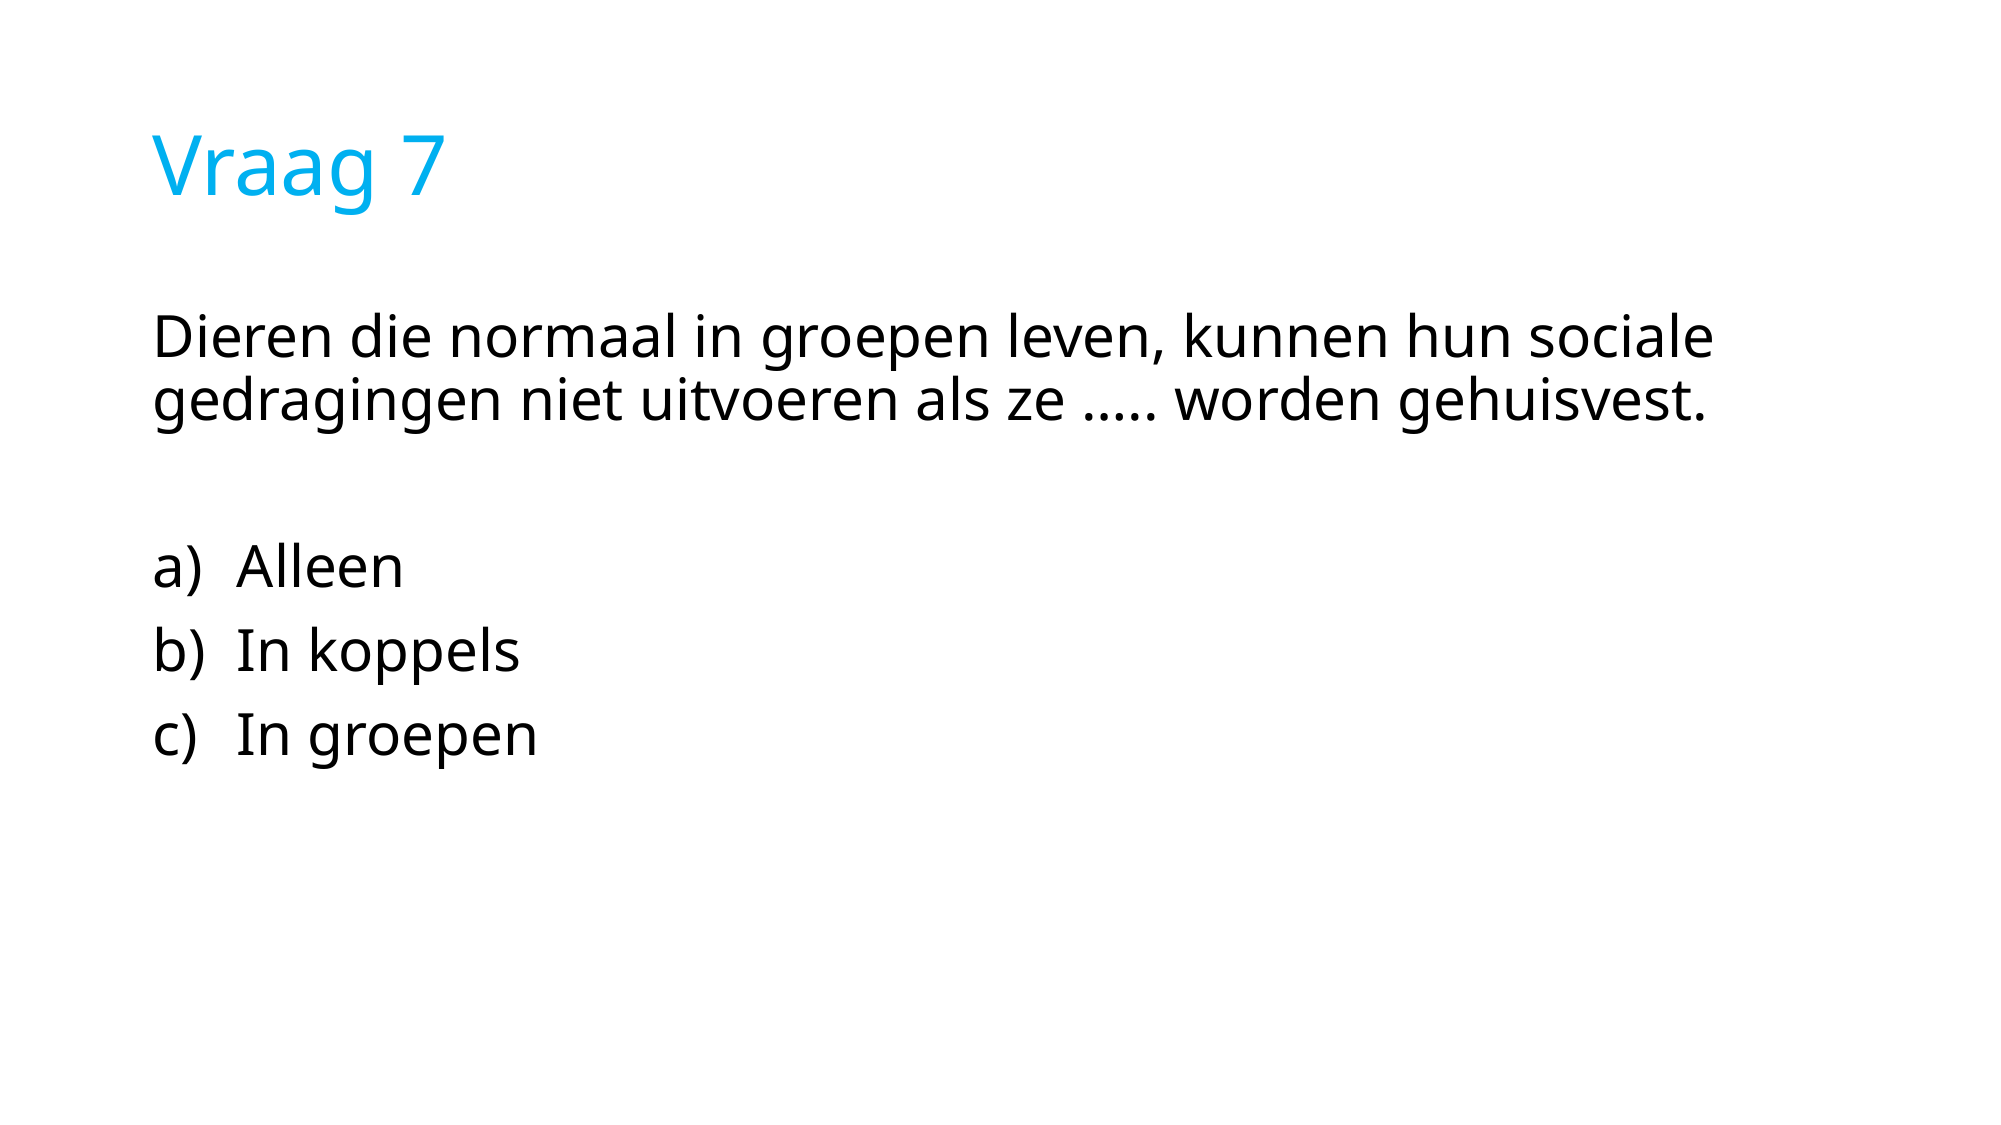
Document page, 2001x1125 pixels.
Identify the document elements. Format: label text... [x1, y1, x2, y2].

title Vraag 7 [137, 59, 1863, 278]
list Dieren die normaal in groepen leven, kunnen hun sociale gedragingen niet uitvoeren als ze ….. worden gehuisvest. Alleen In koppels In groepen [137, 299, 1863, 1014]
